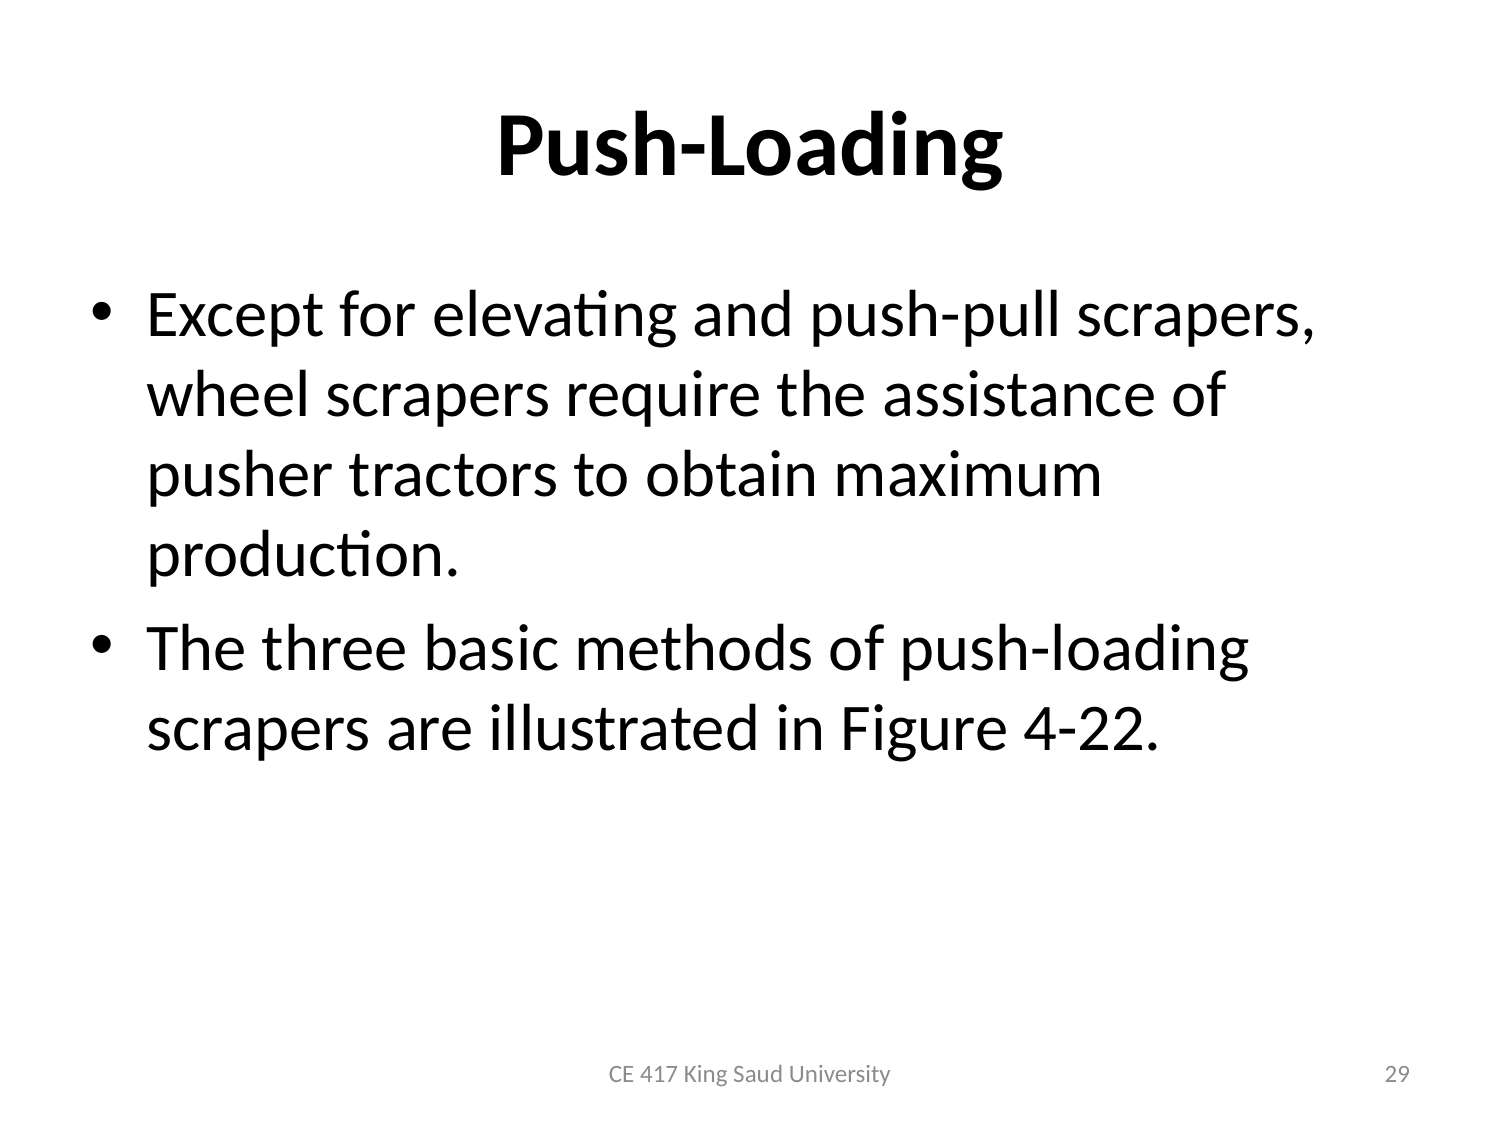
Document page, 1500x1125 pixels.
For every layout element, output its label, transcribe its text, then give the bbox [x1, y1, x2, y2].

list Except for elevating and push-pull scrapers, wheel scrapers require the assistance of pusher tractors to obtain maximum production. The three basic methods of push-loading scrapers are illustrated in Figure 4-22. [75, 262, 1425, 1005]
slide_number 29 [1074, 1042, 1425, 1103]
title Push-Loading [75, 45, 1425, 233]
footer CE 417 King Saud University [512, 1042, 988, 1103]
